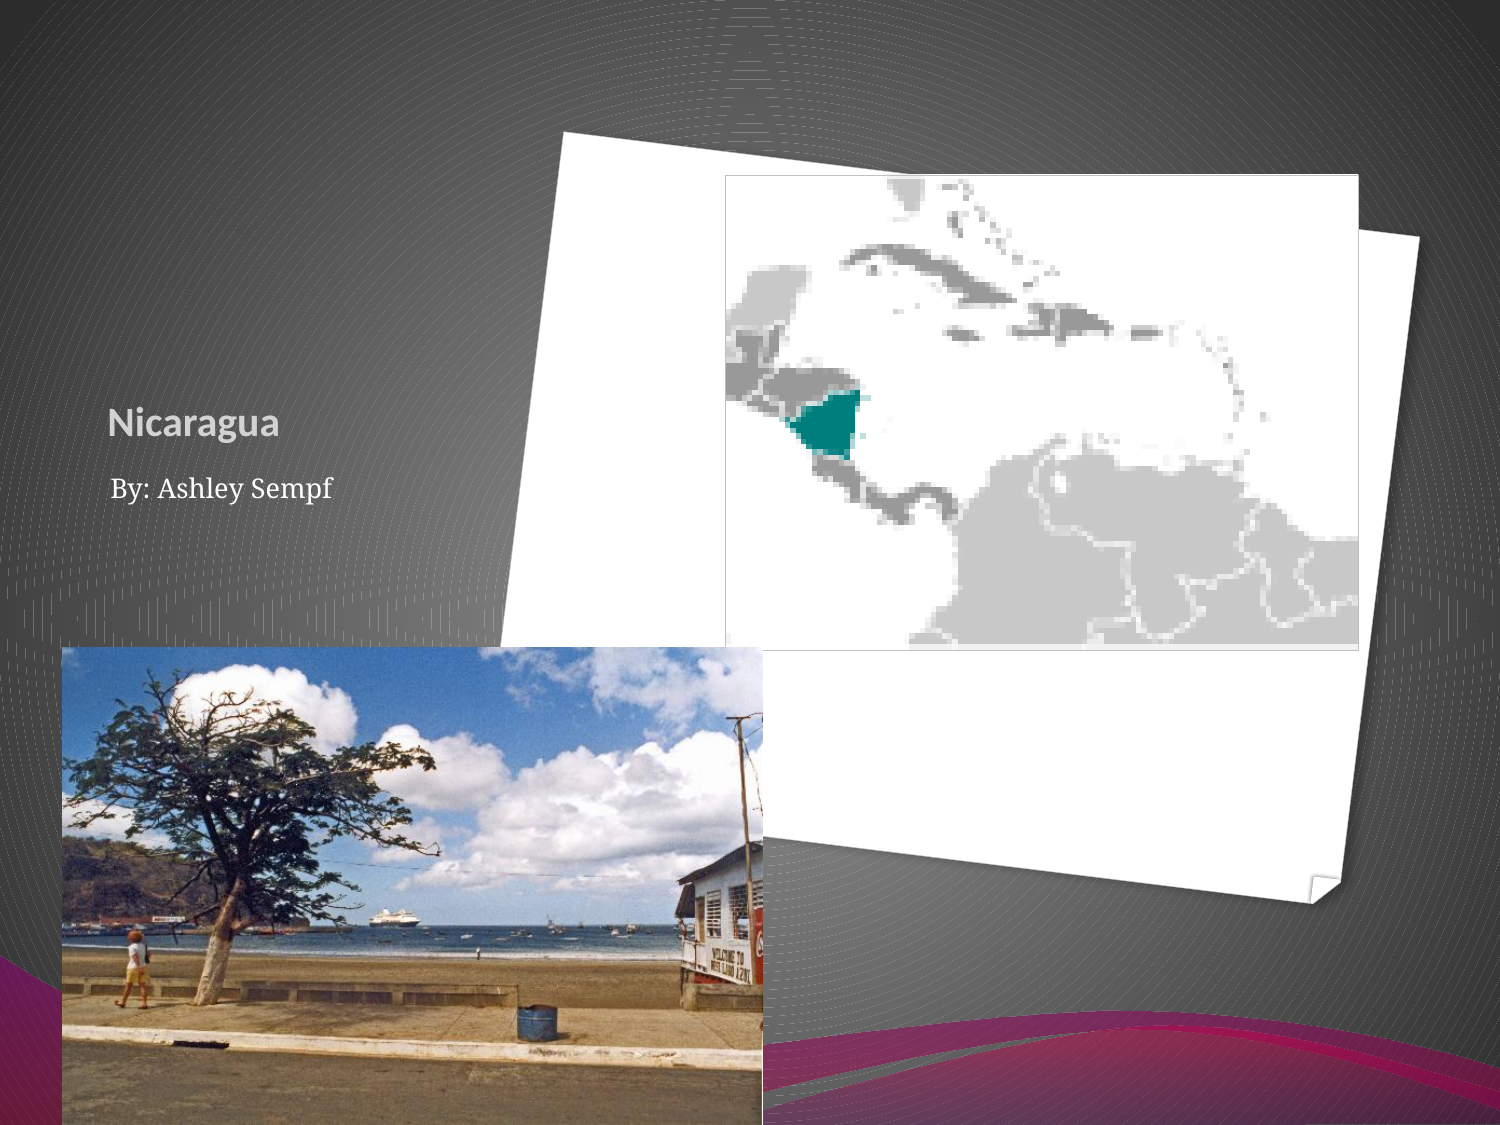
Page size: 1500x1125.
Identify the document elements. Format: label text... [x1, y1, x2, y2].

list By: Ashley Sempf [99, 464, 463, 646]
picture [62, 174, 1359, 1125]
title Nicaragua [99, 193, 463, 453]
